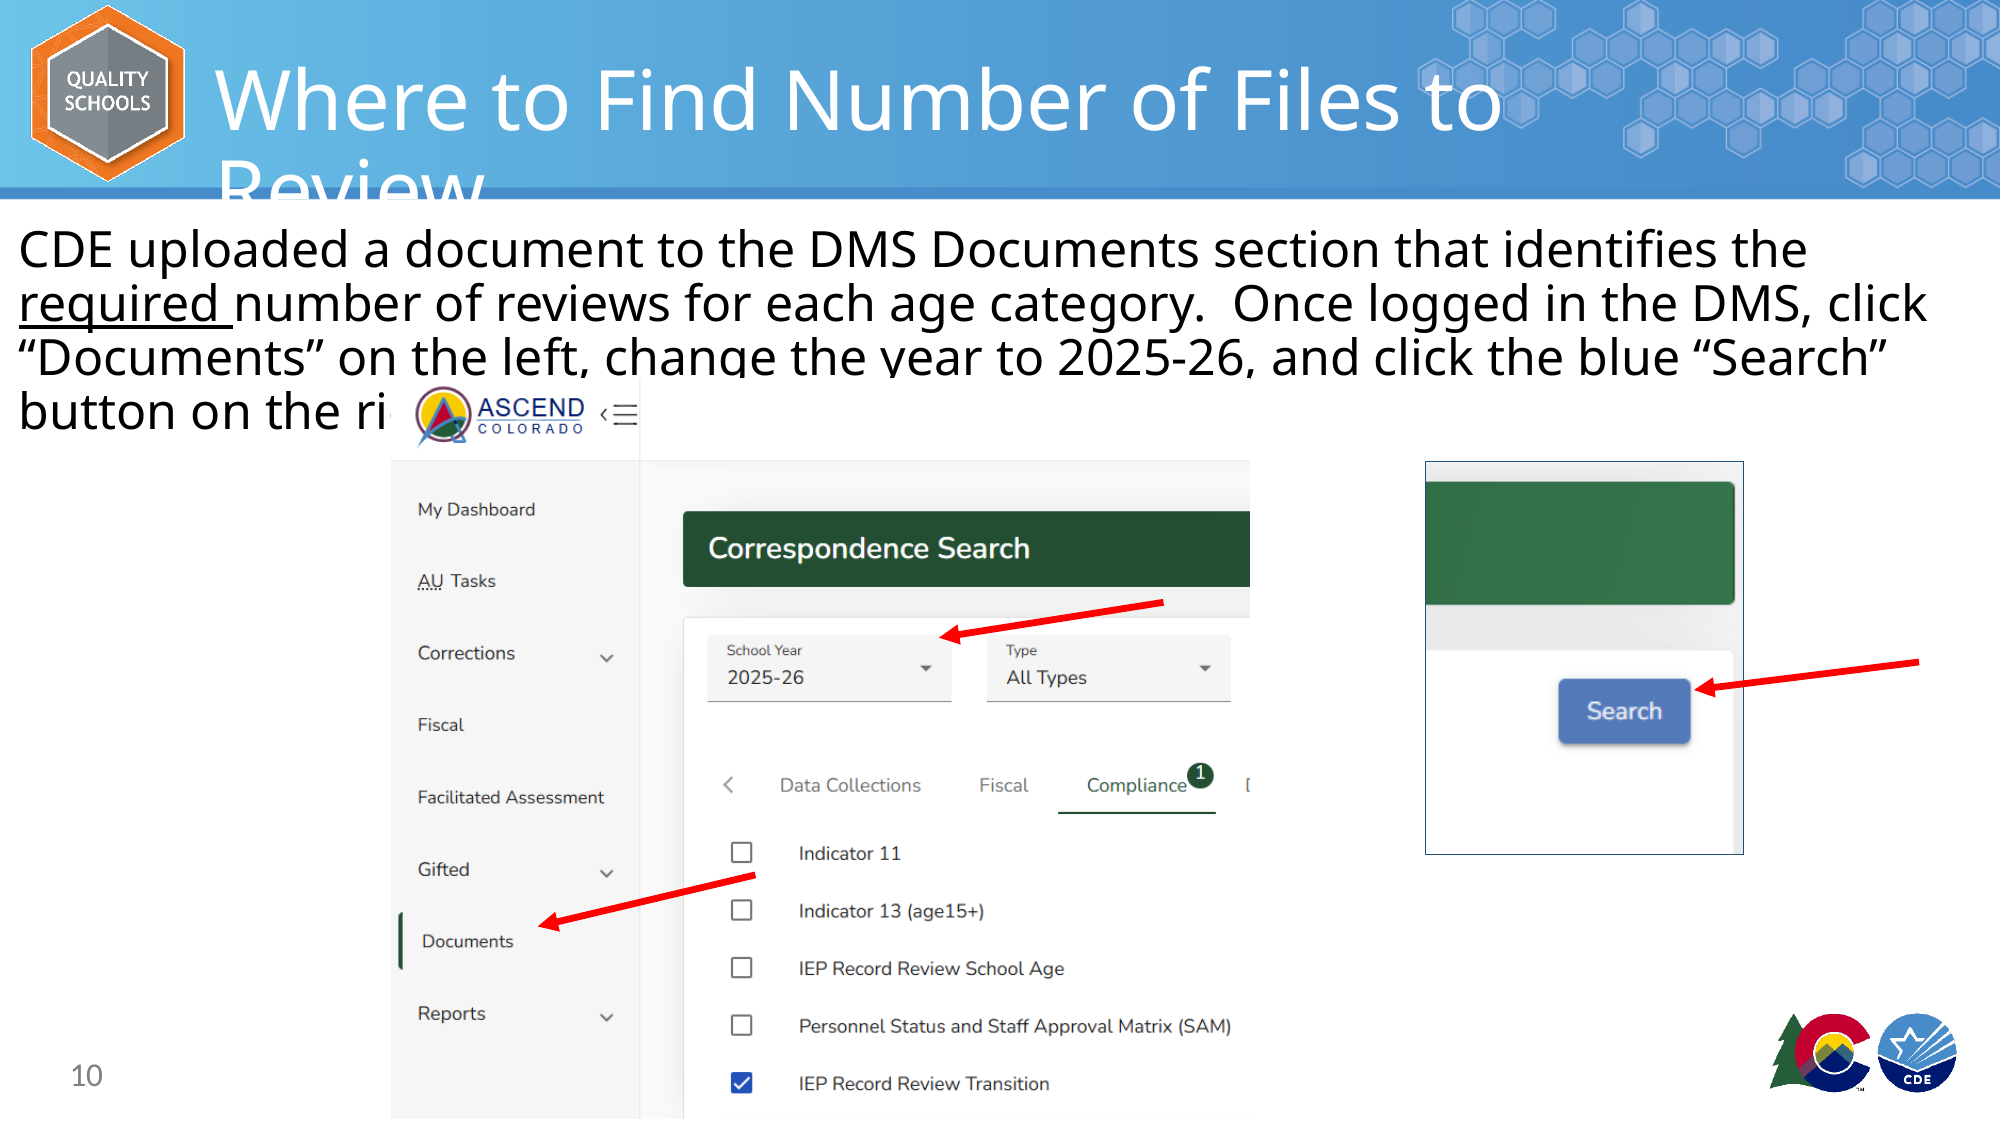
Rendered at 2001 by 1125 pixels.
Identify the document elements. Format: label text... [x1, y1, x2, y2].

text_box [938, 602, 1164, 638]
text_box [1693, 662, 1919, 690]
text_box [537, 874, 756, 927]
list CDE uploaded a document to the DMS Documents section that identifies the required number of reviews for each age category. Once logged in the DMS, click “Documents” on the left, change the year to 2025-26, and click the blue “Search” button on the right. [18, 224, 1983, 387]
picture [0, 0, 2000, 200]
slide_number 10 [54, 1042, 391, 1103]
picture [391, 378, 1250, 1119]
picture [1768, 1012, 1957, 1093]
title Where to Find Number of Files to Review [214, 58, 1758, 182]
picture [1425, 461, 1744, 855]
